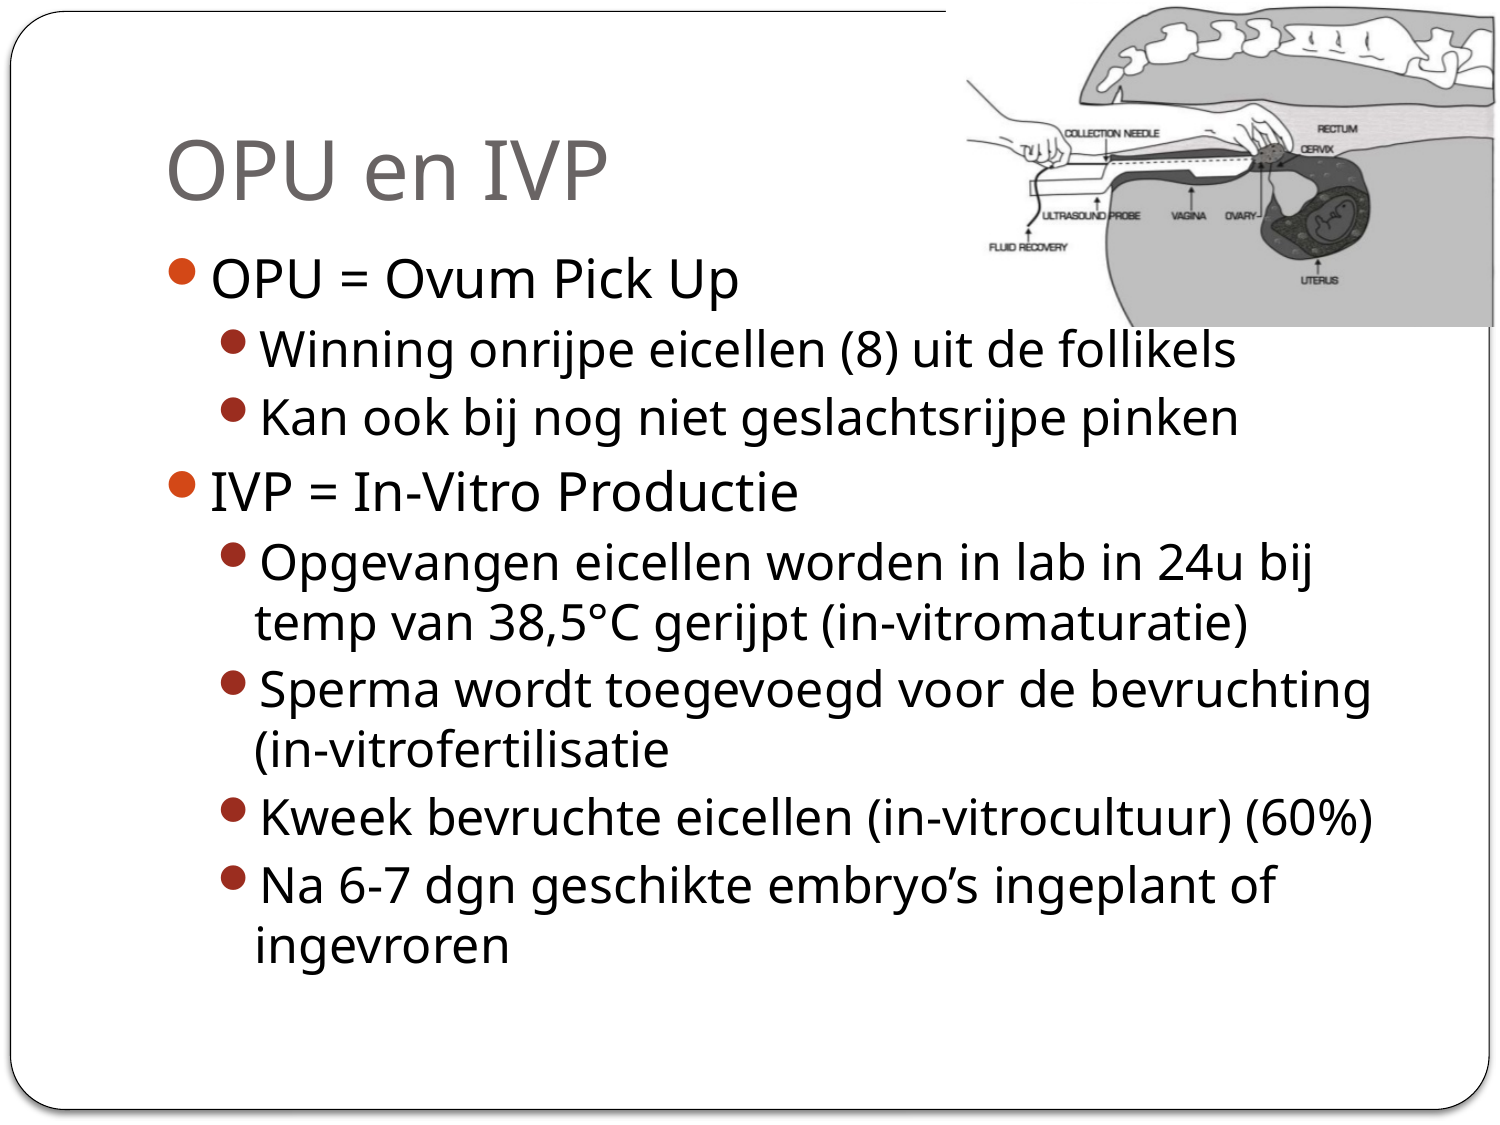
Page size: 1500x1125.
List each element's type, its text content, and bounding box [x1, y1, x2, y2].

title OPU en IVP [150, 45, 939, 233]
list OPU = Ovum Pick Up Winning onrijpe eicellen (8) uit de follikels Kan ook bij nog niet geslachtsrijpe pinken IVP = In-Vitro Productie Opgevangen eicellen worden in lab in 24u bij temp van 38,5°C gerijpt (in-vitromaturatie) Sperma wordt toegevoegd voor de bevruchting (in-vitrofertilisatie Kweek bevruchte eicellen (in-vitrocultuur) (60%) Na 6-7 dgn geschikte embryo’s ingeplant of ingevroren [150, 237, 1425, 988]
picture [945, 2, 1500, 327]
